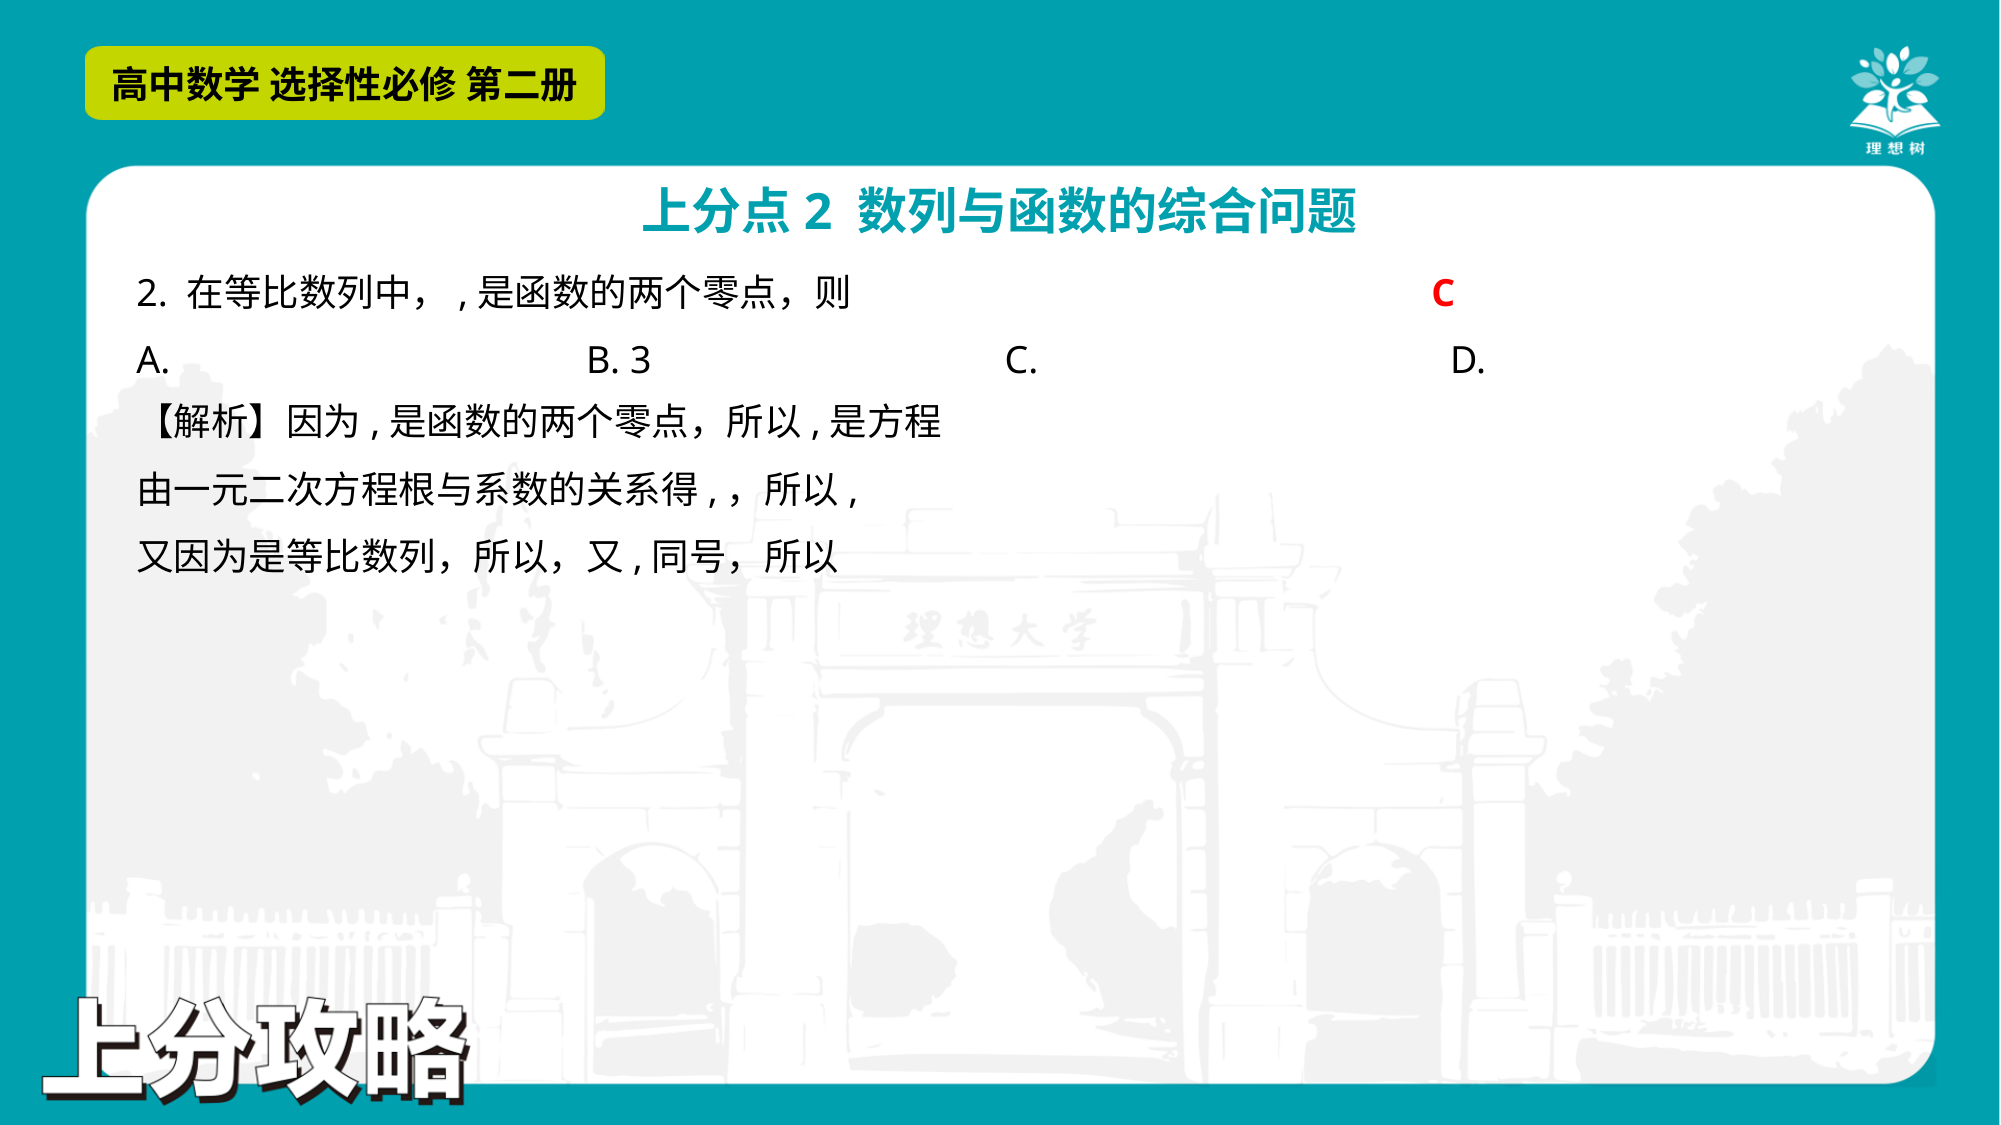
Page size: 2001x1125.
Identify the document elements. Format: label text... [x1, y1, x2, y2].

text_box C [1416, 246, 1471, 307]
picture [0, 0, 2000, 1125]
